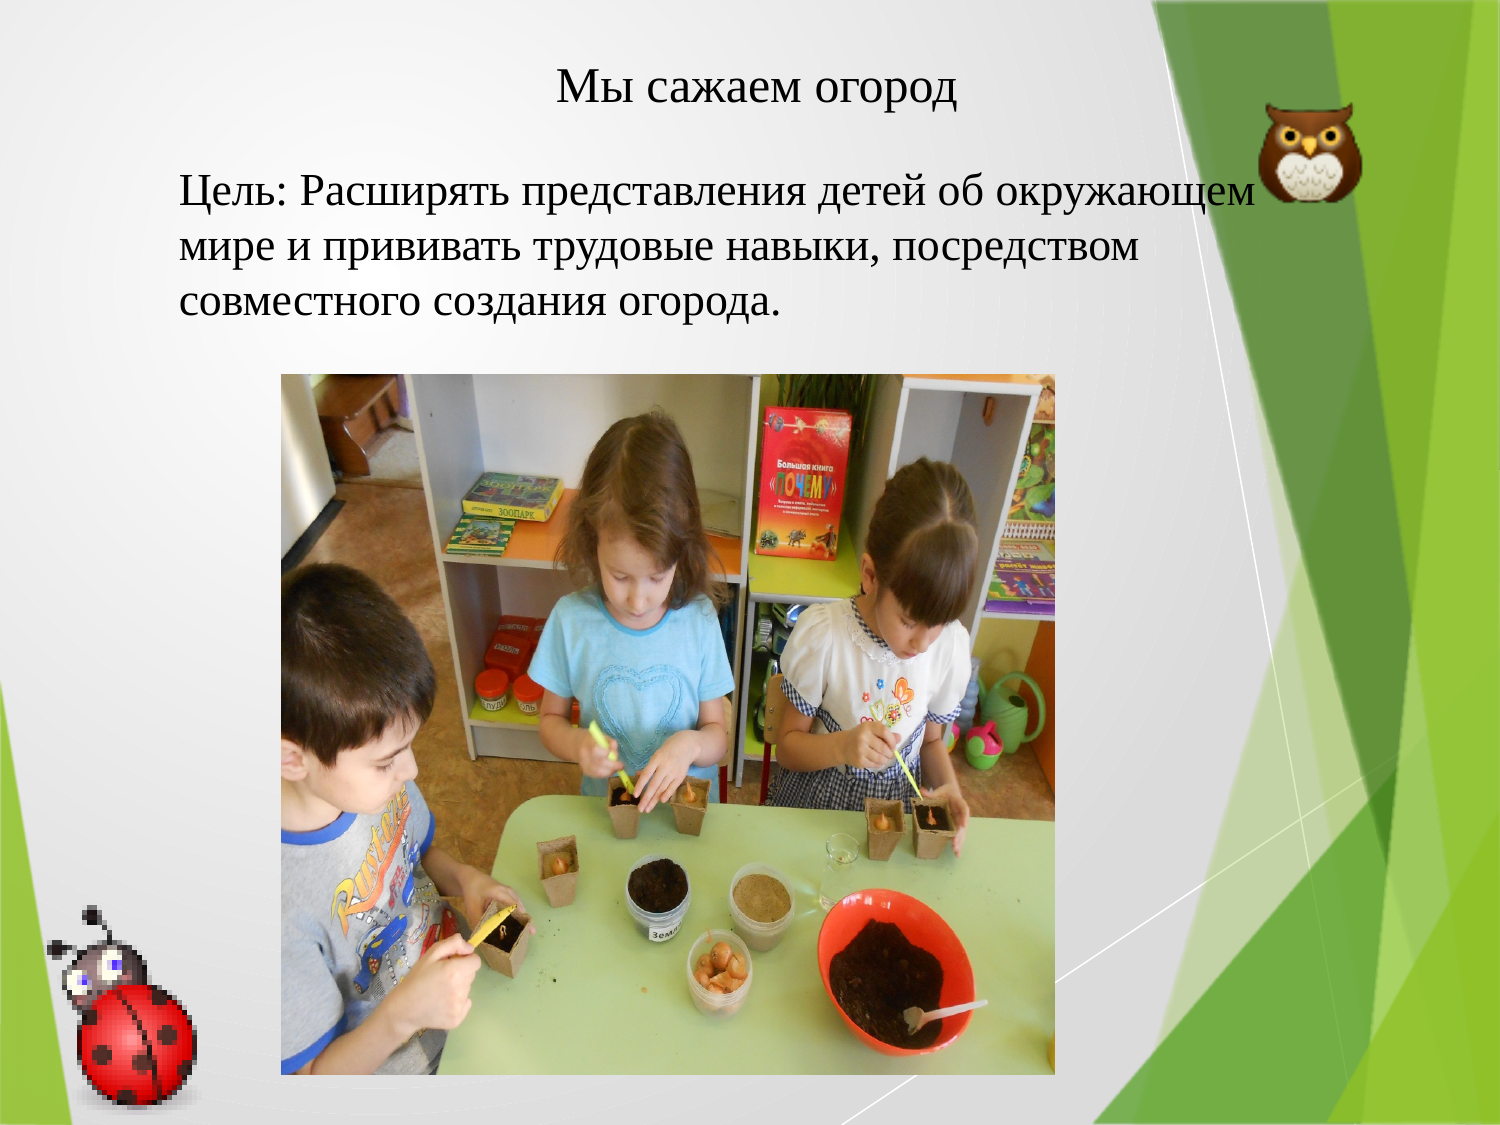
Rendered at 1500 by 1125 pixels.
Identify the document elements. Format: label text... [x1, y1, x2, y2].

picture [17, 900, 243, 1125]
title Мы сажаем огород [88, 45, 1425, 315]
picture [1257, 101, 1365, 206]
picture [281, 374, 1055, 1075]
text_box Цель: Расширять представления детей об окружающем мире и прививать трудовые навыки, посредством совместного создания огорода. [164, 152, 1371, 333]
